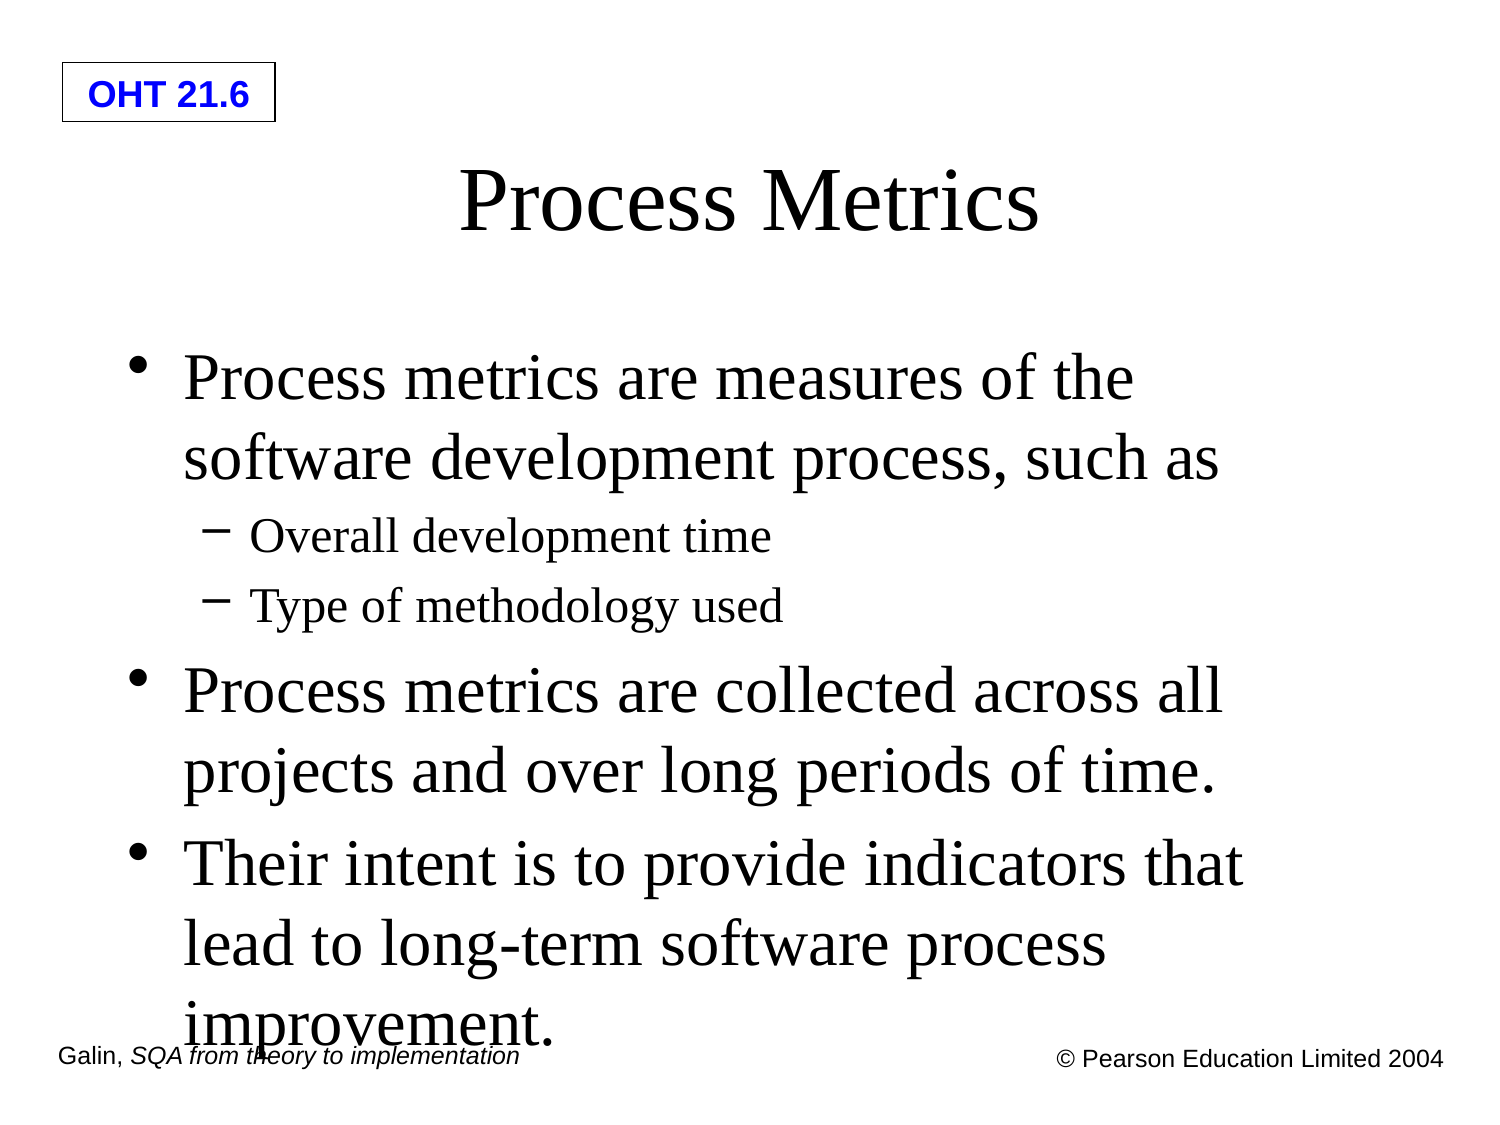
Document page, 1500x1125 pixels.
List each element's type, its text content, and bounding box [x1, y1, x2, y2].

list Process metrics are measures of the software development process, such as Overall development time Type of methodology used Process metrics are collected across all projects and over long periods of time. Their intent is to provide indicators that lead to long-term software process improvement. [112, 324, 1388, 1001]
title Process Metrics [112, 99, 1388, 288]
